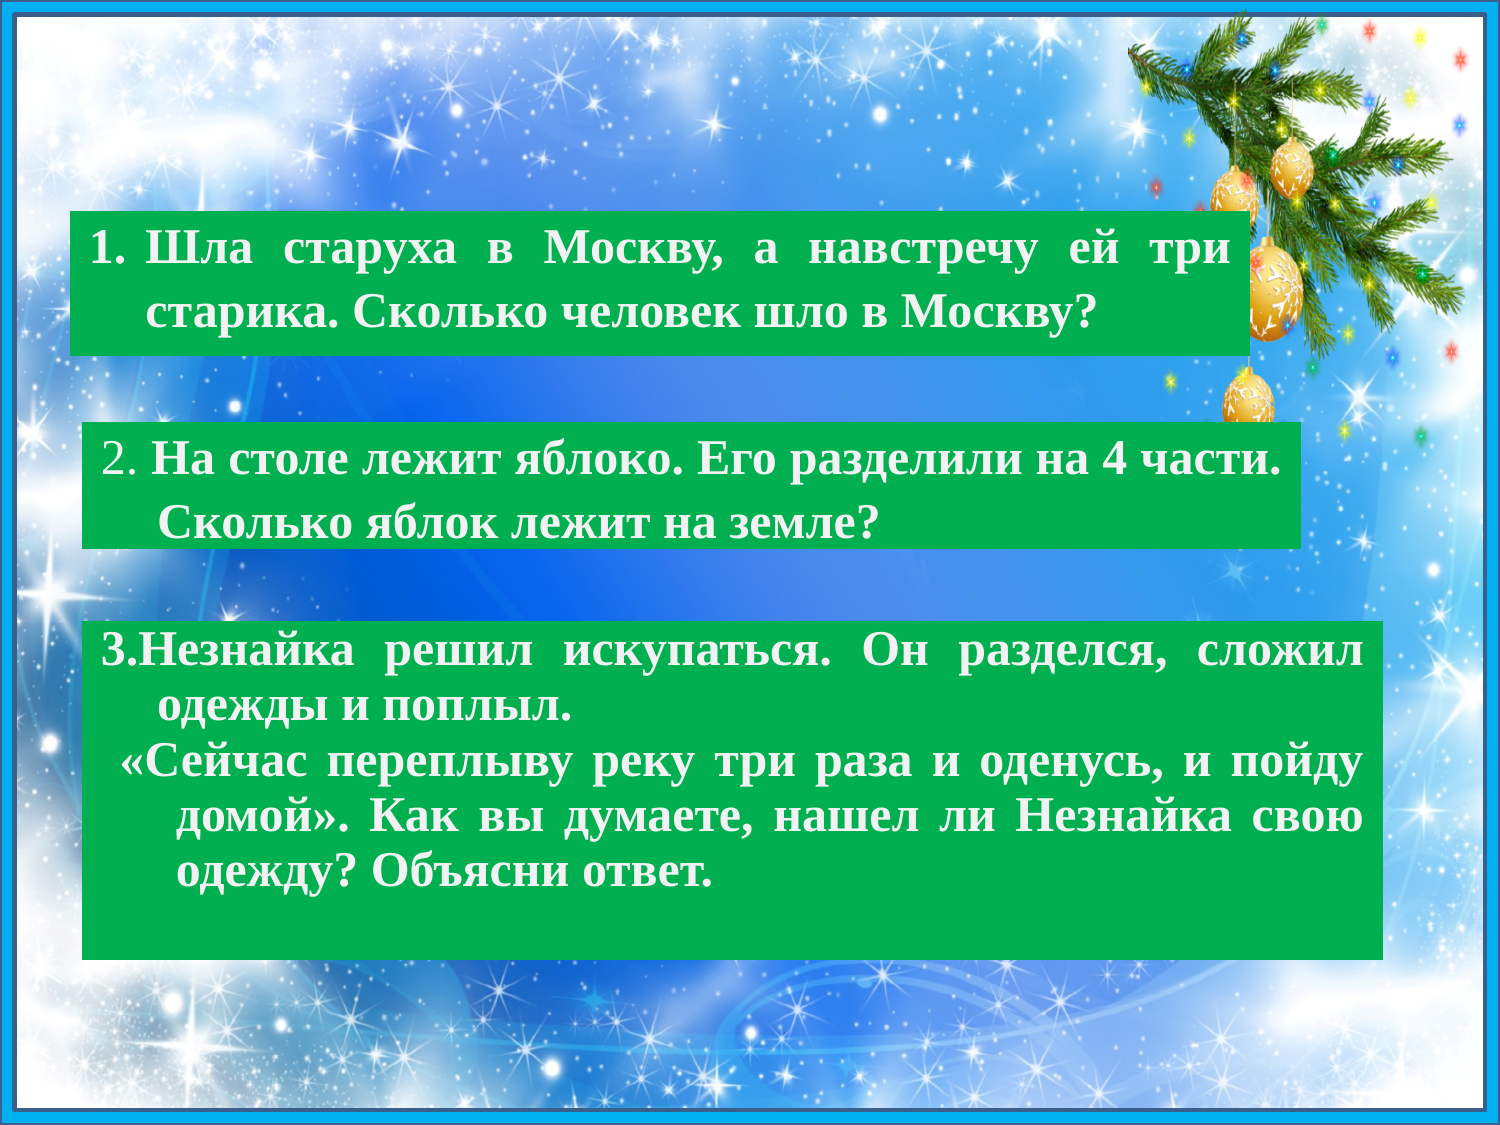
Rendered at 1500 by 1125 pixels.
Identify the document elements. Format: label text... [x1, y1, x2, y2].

table_header 3.Незнайка решил искупаться. Он разделся, сложил одежды и поплыл. «Сейчас переплыву реку три раза и оденусь, и пойду домой». Как вы думаете, нашел ли Незнайка свою одежду? Объясни ответ. [82, 621, 1383, 960]
table_header Шла старуха в Москву, а навстречу ей три старика. Сколько человек шло в Москву? [70, 211, 1250, 356]
picture [17, 13, 1483, 1108]
table_header 2. На столе лежит яблоко. Его разделили на 4 части. Сколько яблок лежит на земле? [82, 422, 1301, 549]
